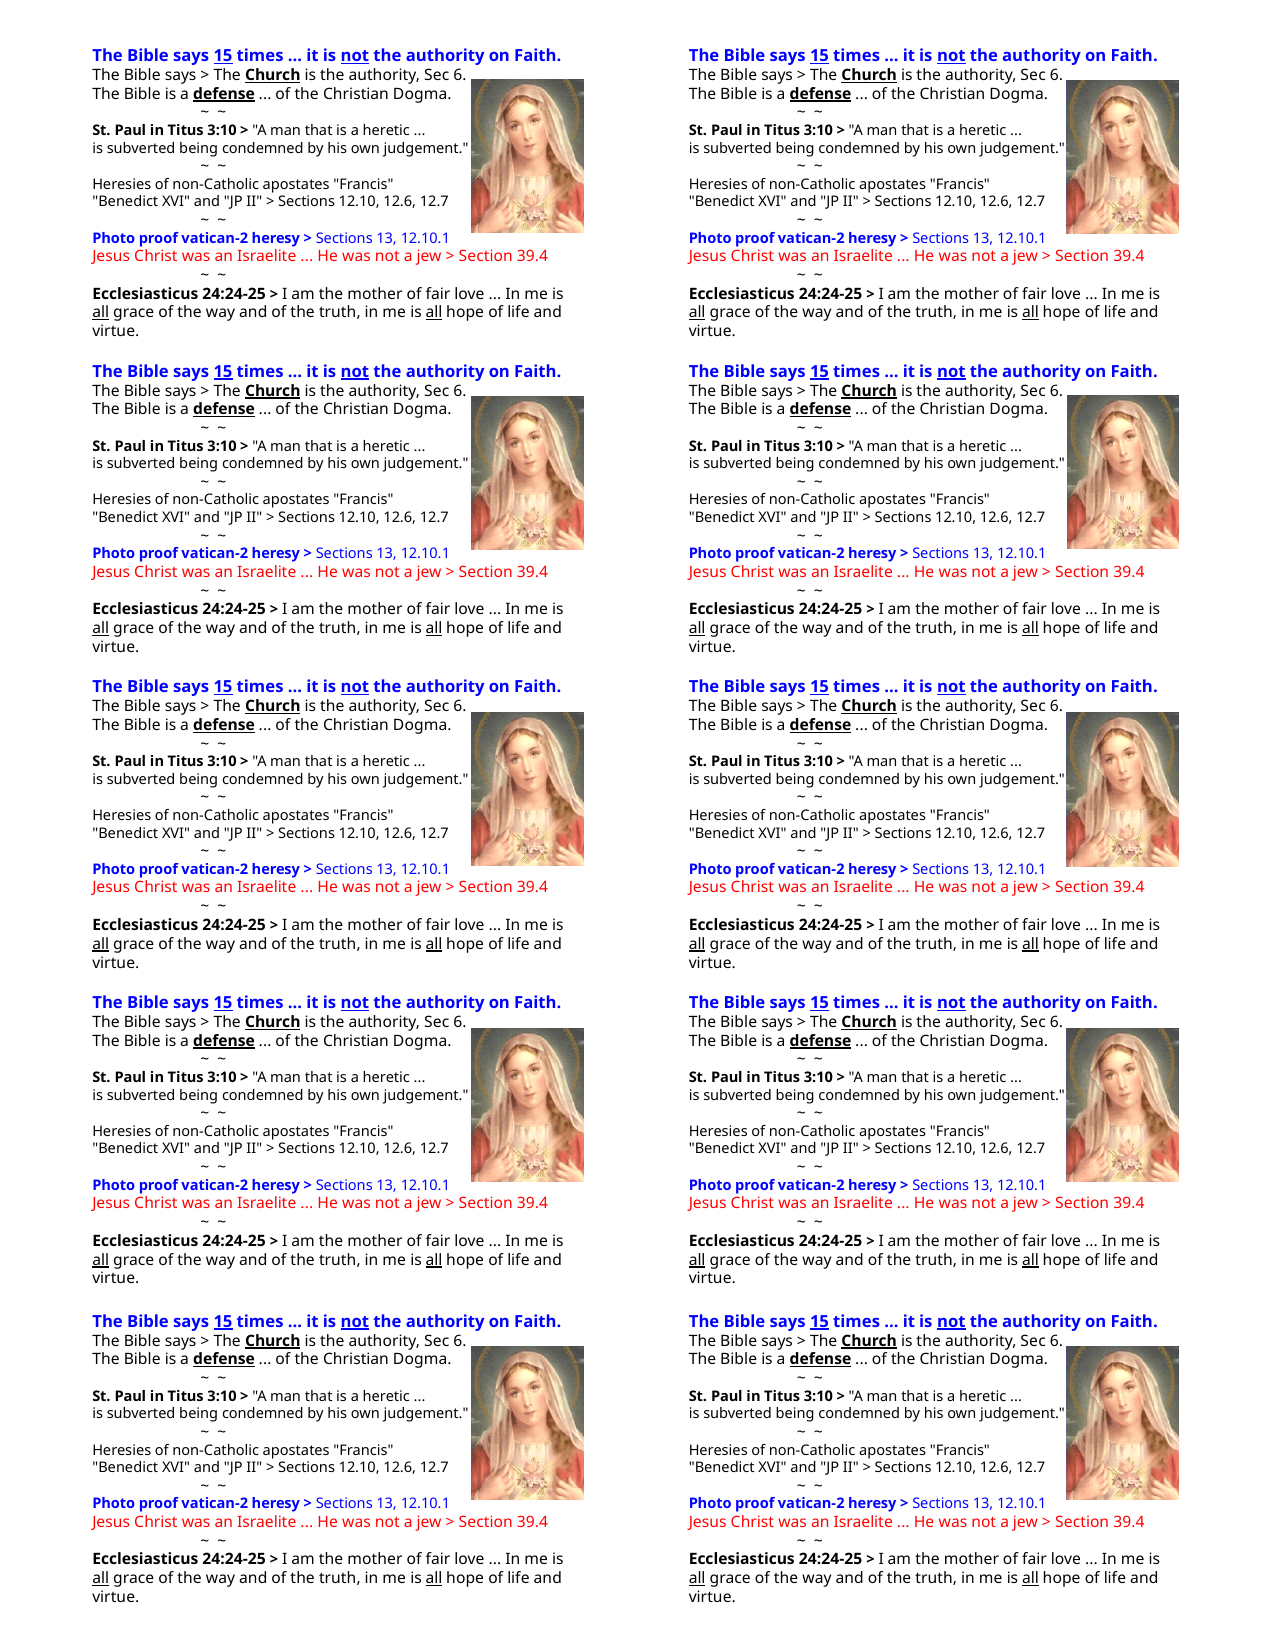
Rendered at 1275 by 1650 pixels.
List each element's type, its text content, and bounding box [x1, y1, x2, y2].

text_box The Bible says 15 times ... it is not the authority on Faith. The Bible says > The Church is the authority, Sec 6. The Bible is a defense ... of the Christian Dogma. ~ ~ St. Paul in Titus 3:10 > "A man that is a heretic ... is subverted being condemned by his own judgement." ~ ~ Heresies of non-Catholic apostates "Francis" "Benedict XVI" and "JP II" > Sections 12.10, 12.6, 12.7 ~ ~ Photo proof vatican-2 heresy > Sections 13, 12.10.1 Jesus Christ was an Israelite ... He was not a jew > Section 39.4 ~ ~ Ecclesiasticus 24:24-25 > I am the mother of fair love ... In me is all grace of the way and of the truth, in me is all hope of life and virtue. [77, 352, 608, 663]
picture [1067, 395, 1179, 549]
text_box The Bible says 15 times ... it is not the authority on Faith. The Bible says > The Church is the authority, Sec 6. The Bible is a defense ... of the Christian Dogma. ~ ~ St. Paul in Titus 3:10 > "A man that is a heretic ... is subverted being condemned by his own judgement." ~ ~ Heresies of non-Catholic apostates "Francis" "Benedict XVI" and "JP II" > Sections 12.10, 12.6, 12.7 ~ ~ Photo proof vatican-2 heresy > Sections 13, 12.10.1 Jesus Christ was an Israelite ... He was not a jew > Section 39.4 ~ ~ Ecclesiasticus 24:24-25 > I am the mother of fair love ... In me is all grace of the way and of the truth, in me is all hope of life and virtue. [77, 984, 608, 1295]
text_box The Bible says 15 times ... it is not the authority on Faith. The Bible says > The Church is the authority, Sec 6. The Bible is a defense ... of the Christian Dogma. ~ ~ St. Paul in Titus 3:10 > "A man that is a heretic ... is subverted being condemned by his own judgement." ~ ~ Heresies of non-Catholic apostates "Francis" "Benedict XVI" and "JP II" > Sections 12.10, 12.6, 12.7 ~ ~ Photo proof vatican-2 heresy > Sections 13, 12.10.1 Jesus Christ was an Israelite ... He was not a jew > Section 39.4 ~ ~ Ecclesiasticus 24:24-25 > I am the mother of fair love ... In me is all grace of the way and of the truth, in me is all hope of life and virtue. [673, 984, 1204, 1295]
text_box The Bible says 15 times ... it is not the authority on Faith. The Bible says > The Church is the authority, Sec 6. The Bible is a defense ... of the Christian Dogma. ~ ~ St. Paul in Titus 3:10 > "A man that is a heretic ... is subverted being condemned by his own judgement." ~ ~ Heresies of non-Catholic apostates "Francis" "Benedict XVI" and "JP II" > Sections 12.10, 12.6, 12.7 ~ ~ Photo proof vatican-2 heresy > Sections 13, 12.10.1 Jesus Christ was an Israelite ... He was not a jew > Section 39.4 ~ ~ Ecclesiasticus 24:24-25 > I am the mother of fair love ... In me is all grace of the way and of the truth, in me is all hope of life and virtue. [77, 668, 608, 979]
picture [471, 712, 584, 866]
picture [1066, 1346, 1179, 1500]
text_box The Bible says 15 times ... it is not the authority on Faith. The Bible says > The Church is the authority, Sec 6. The Bible is a defense ... of the Christian Dogma. ~ ~ St. Paul in Titus 3:10 > "A man that is a heretic ... is subverted being condemned by his own judgement." ~ ~ Heresies of non-Catholic apostates "Francis" "Benedict XVI" and "JP II" > Sections 12.10, 12.6, 12.7 ~ ~ Photo proof vatican-2 heresy > Sections 13, 12.10.1 Jesus Christ was an Israelite ... He was not a jew > Section 39.4 ~ ~ Ecclesiasticus 24:24-25 > I am the mother of fair love ... In me is all grace of the way and of the truth, in me is all hope of life and virtue. [673, 37, 1204, 348]
picture [471, 1028, 584, 1182]
text_box The Bible says 15 times ... it is not the authority on Faith. The Bible says > The Church is the authority, Sec 6. The Bible is a defense ... of the Christian Dogma. ~ ~ St. Paul in Titus 3:10 > "A man that is a heretic ... is subverted being condemned by his own judgement." ~ ~ Heresies of non-Catholic apostates "Francis" "Benedict XVI" and "JP II" > Sections 12.10, 12.6, 12.7 ~ ~ Photo proof vatican-2 heresy > Sections 13, 12.10.1 Jesus Christ was an Israelite ... He was not a jew > Section 39.4 ~ ~ Ecclesiasticus 24:24-25 > I am the mother of fair love ... In me is all grace of the way and of the truth, in me is all hope of life and virtue. [77, 1302, 608, 1613]
picture [471, 396, 584, 550]
text_box The Bible says 15 times ... it is not the authority on Faith. The Bible says > The Church is the authority, Sec 6. The Bible is a defense ... of the Christian Dogma. ~ ~ St. Paul in Titus 3:10 > "A man that is a heretic ... is subverted being condemned by his own judgement." ~ ~ Heresies of non-Catholic apostates "Francis" "Benedict XVI" and "JP II" > Sections 12.10, 12.6, 12.7 ~ ~ Photo proof vatican-2 heresy > Sections 13, 12.10.1 Jesus Christ was an Israelite ... He was not a jew > Section 39.4 ~ ~ Ecclesiasticus 24:24-25 > I am the mother of fair love ... In me is all grace of the way and of the truth, in me is all hope of life and virtue. [673, 1302, 1204, 1613]
text_box The Bible says 15 times ... it is not the authority on Faith. The Bible says > The Church is the authority, Sec 6. The Bible is a defense ... of the Christian Dogma. ~ ~ St. Paul in Titus 3:10 > "A man that is a heretic ... is subverted being condemned by his own judgement." ~ ~ Heresies of non-Catholic apostates "Francis" "Benedict XVI" and "JP II" > Sections 12.10, 12.6, 12.7 ~ ~ Photo proof vatican-2 heresy > Sections 13, 12.10.1 Jesus Christ was an Israelite ... He was not a jew > Section 39.4 ~ ~ Ecclesiasticus 24:24-25 > I am the mother of fair love ... In me is all grace of the way and of the truth, in me is all hope of life and virtue. [77, 37, 608, 348]
picture [1066, 1028, 1179, 1182]
picture [471, 1346, 584, 1500]
text_box The Bible says 15 times ... it is not the authority on Faith. The Bible says > The Church is the authority, Sec 6. The Bible is a defense ... of the Christian Dogma. ~ ~ St. Paul in Titus 3:10 > "A man that is a heretic ... is subverted being condemned by his own judgement." ~ ~ Heresies of non-Catholic apostates "Francis" "Benedict XVI" and "JP II" > Sections 12.10, 12.6, 12.7 ~ ~ Photo proof vatican-2 heresy > Sections 13, 12.10.1 Jesus Christ was an Israelite ... He was not a jew > Section 39.4 ~ ~ Ecclesiasticus 24:24-25 > I am the mother of fair love ... In me is all grace of the way and of the truth, in me is all hope of life and virtue. [673, 668, 1204, 979]
text_box The Bible says 15 times ... it is not the authority on Faith. The Bible says > The Church is the authority, Sec 6. The Bible is a defense ... of the Christian Dogma. ~ ~ St. Paul in Titus 3:10 > "A man that is a heretic ... is subverted being condemned by his own judgement." ~ ~ Heresies of non-Catholic apostates "Francis" "Benedict XVI" and "JP II" > Sections 12.10, 12.6, 12.7 ~ ~ Photo proof vatican-2 heresy > Sections 13, 12.10.1 Jesus Christ was an Israelite ... He was not a jew > Section 39.4 ~ ~ Ecclesiasticus 24:24-25 > I am the mother of fair love ... In me is all grace of the way and of the truth, in me is all hope of life and virtue. [673, 352, 1204, 663]
picture [1066, 80, 1179, 234]
picture [471, 79, 584, 233]
picture [1066, 712, 1179, 867]
